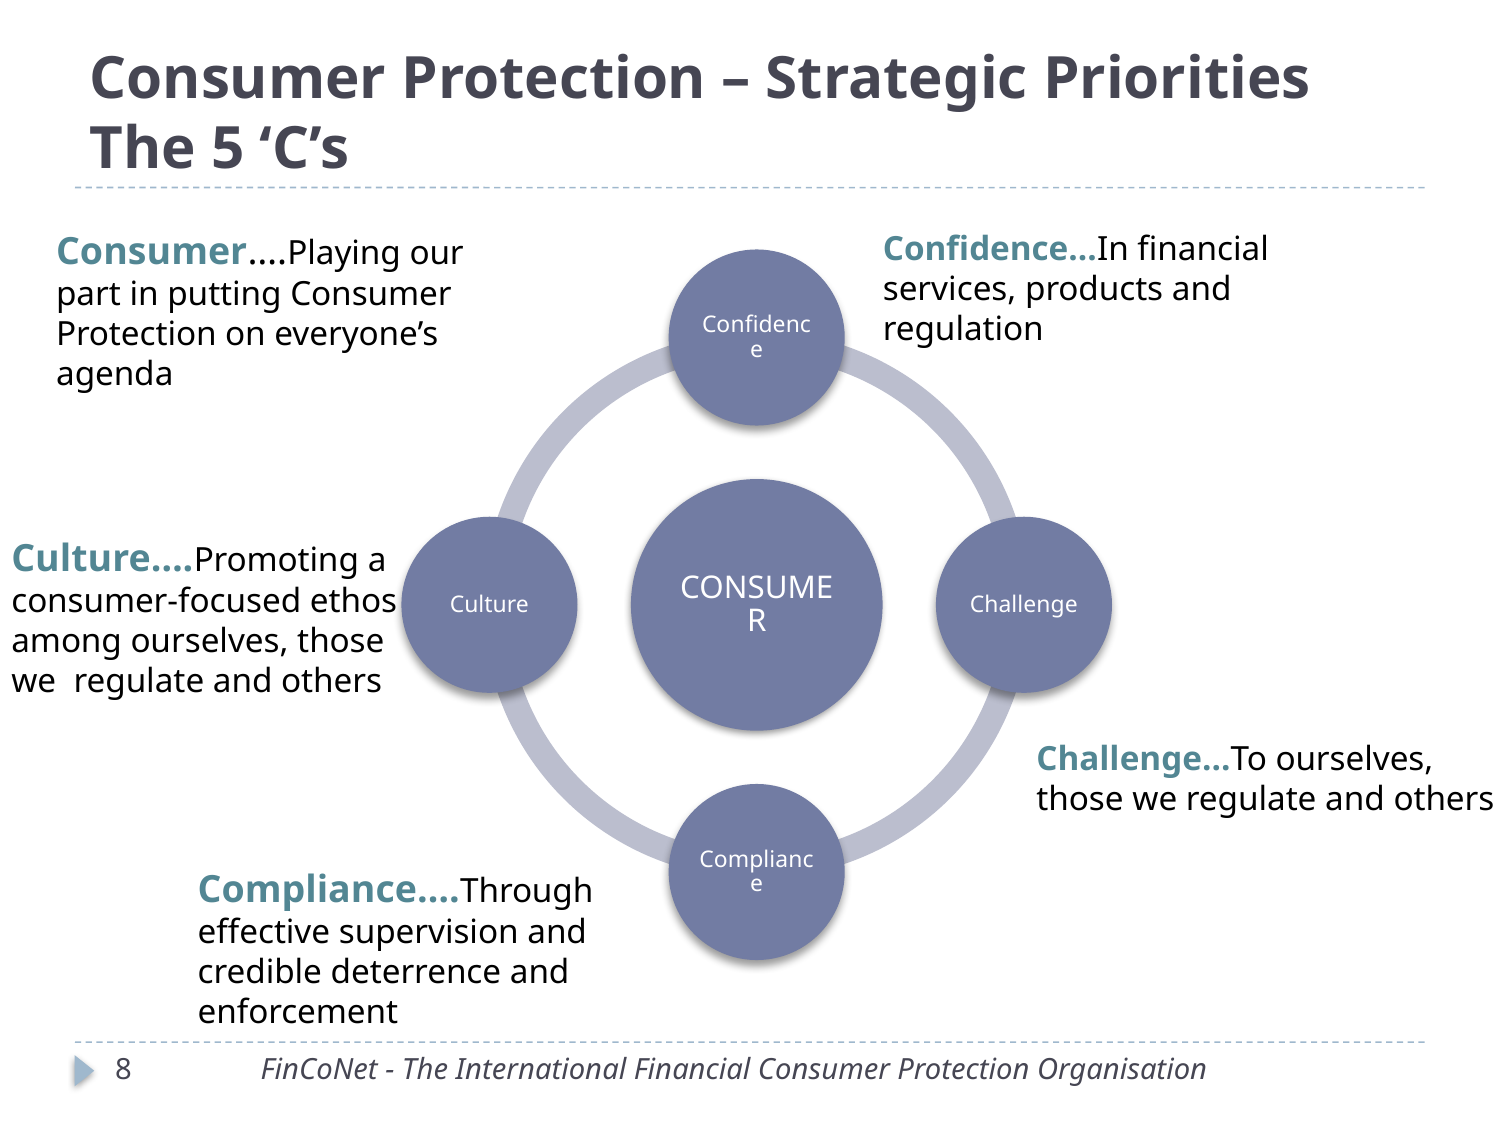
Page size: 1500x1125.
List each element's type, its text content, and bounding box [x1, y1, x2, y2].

footer FinCoNet - The International Financial Consumer Protection Organisation [426, 1042, 1317, 1103]
text_box Consumer….Playing our part in putting Consumer Protection on everyone’s agenda [41, 219, 550, 400]
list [170, 249, 1343, 961]
slide_number 8 [100, 1042, 426, 1103]
text_box Compliance….Through effective supervision and credible deterrence and enforcement [183, 973, 691, 1038]
text_box Challenge…To ourselves, those we regulate and others [1349, 730, 1500, 825]
text_box Culture….Promoting a consumer-focused ethos among ourselves, those we regulate and others [0, 527, 165, 707]
text_box Confidence…In financial services, products and regulation [868, 219, 1376, 355]
title Consumer Protection – Strategic Priorities The 5 ‘C’s [75, 24, 1425, 188]
